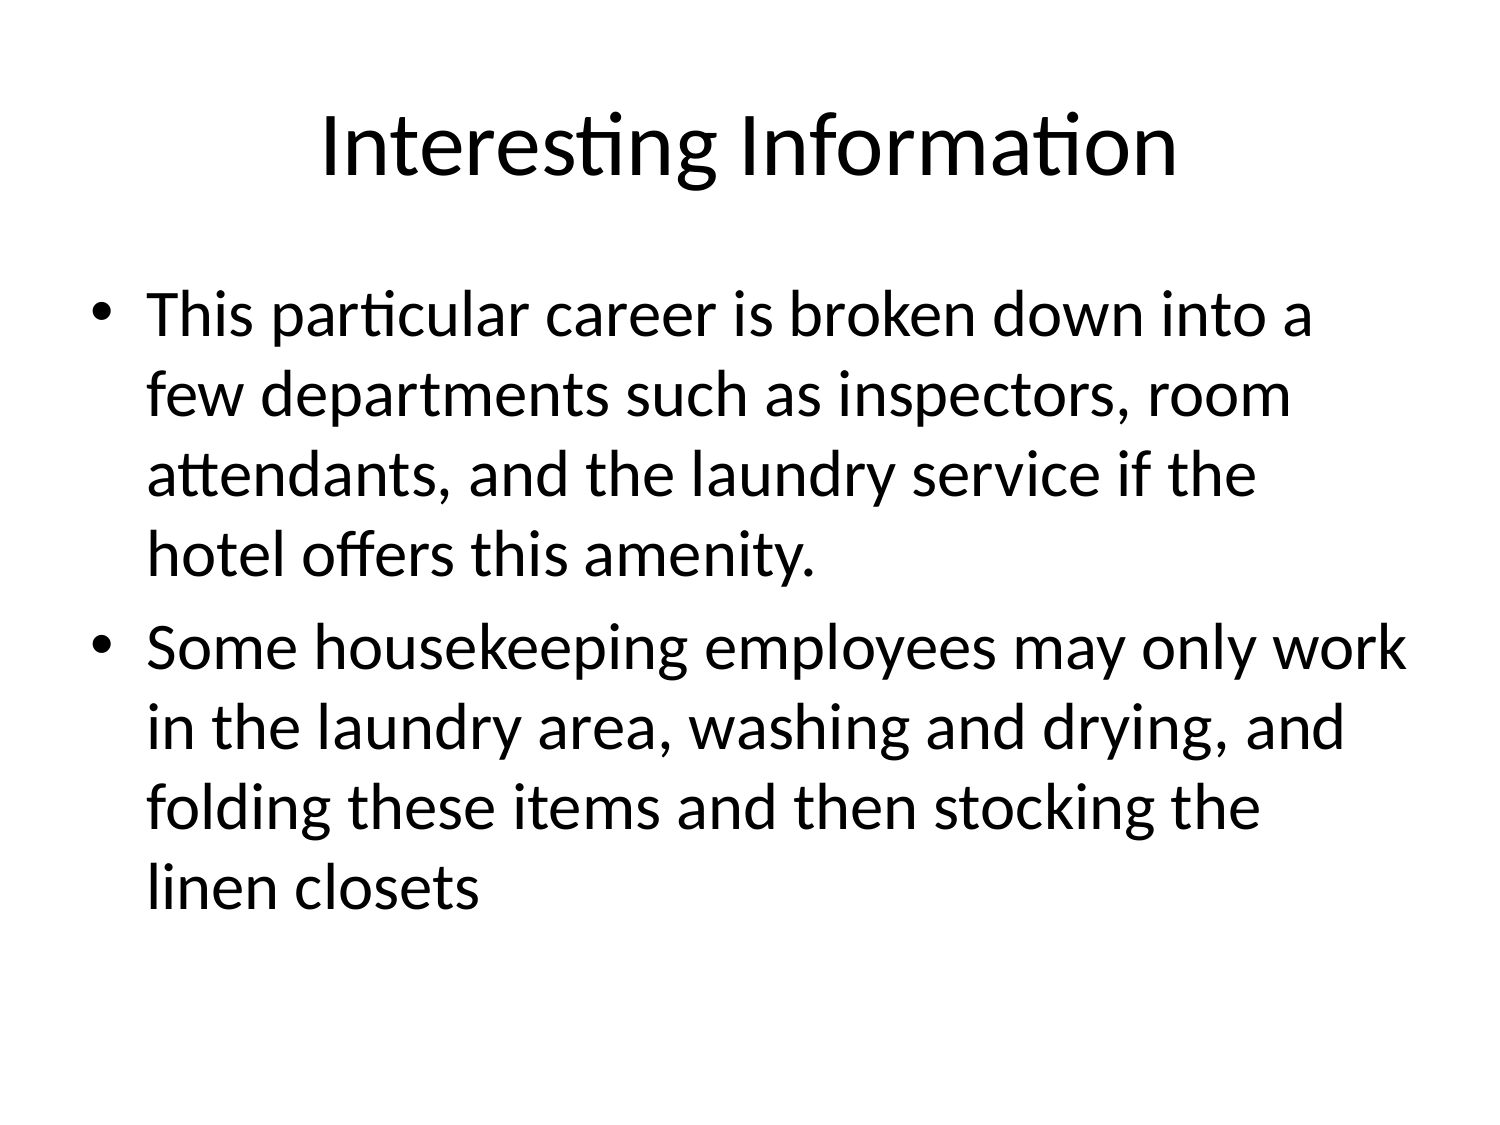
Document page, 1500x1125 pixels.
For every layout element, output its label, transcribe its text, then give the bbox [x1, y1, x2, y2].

title Interesting Information [75, 45, 1425, 233]
list This particular career is broken down into a few departments such as inspectors, room attendants, and the laundry service if the hotel offers this amenity. Some housekeeping employees may only work in the laundry area, washing and drying, and folding these items and then stocking the linen closets [75, 262, 1425, 1005]
